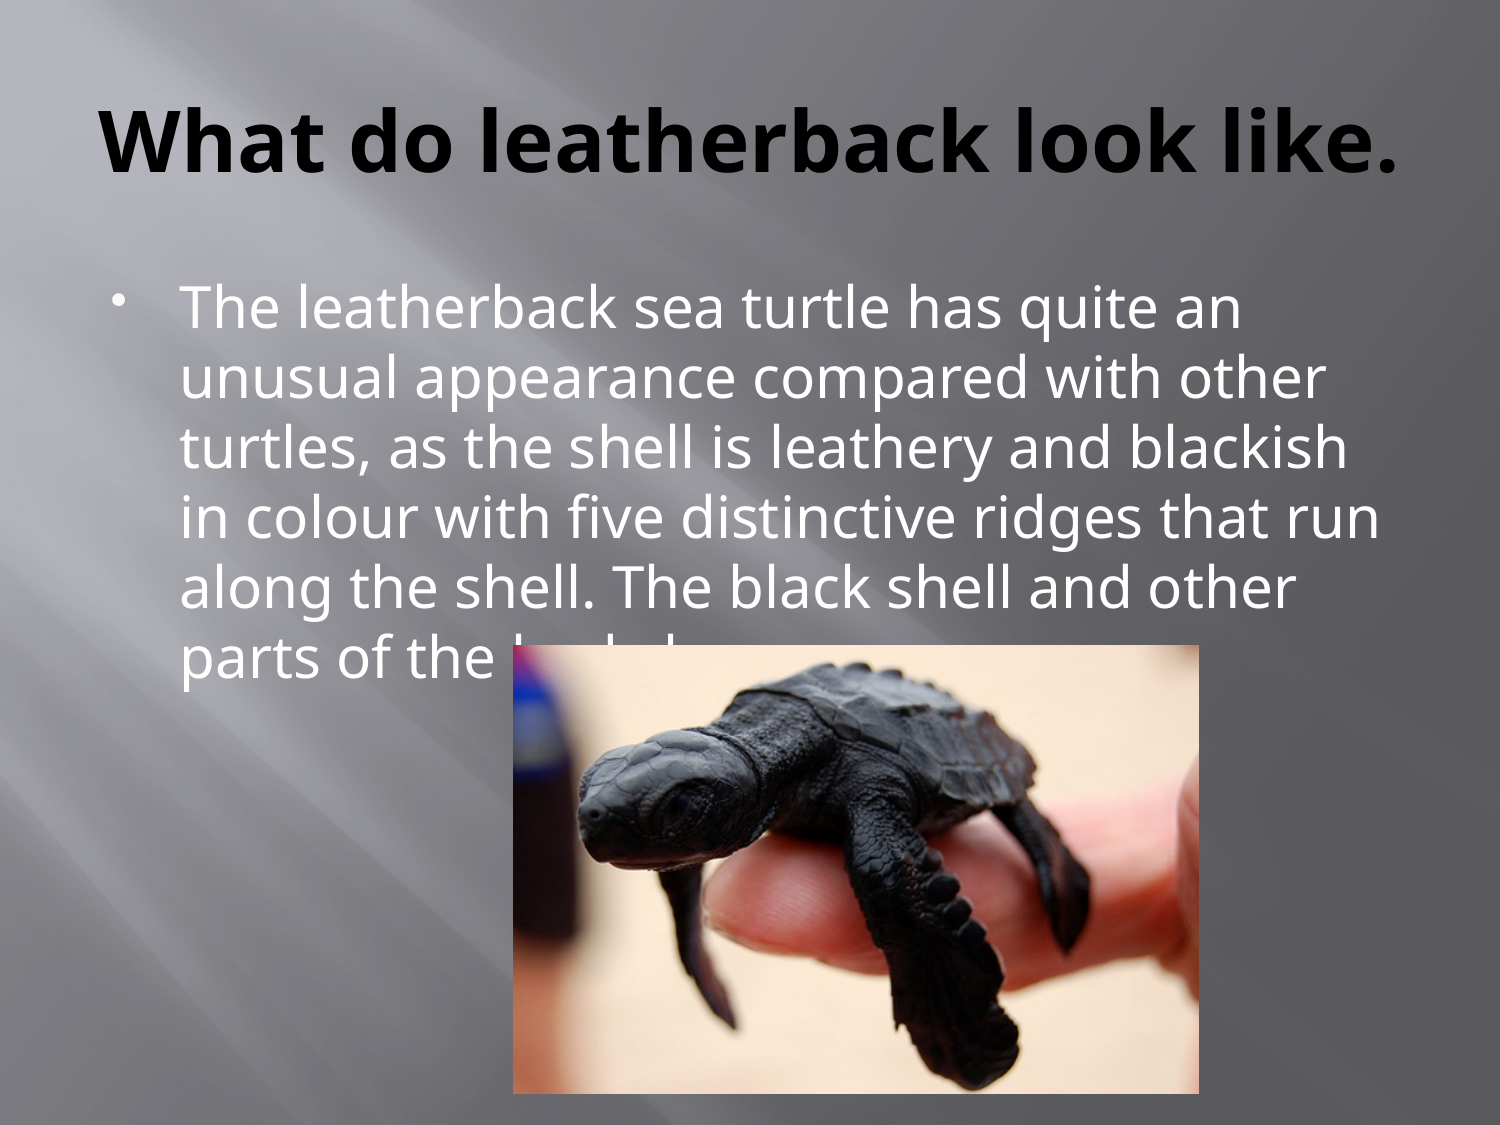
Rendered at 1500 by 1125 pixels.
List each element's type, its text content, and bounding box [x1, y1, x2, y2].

list The leatherback sea turtle has quite an unusual appearance compared with other turtles, as the shell is leathery and blackish in colour with five distinctive ridges that run along the shell. The black shell and other parts of the body have. [75, 262, 1425, 1035]
title What do leatherback look like. [75, 45, 1425, 233]
picture [513, 644, 1200, 1095]
